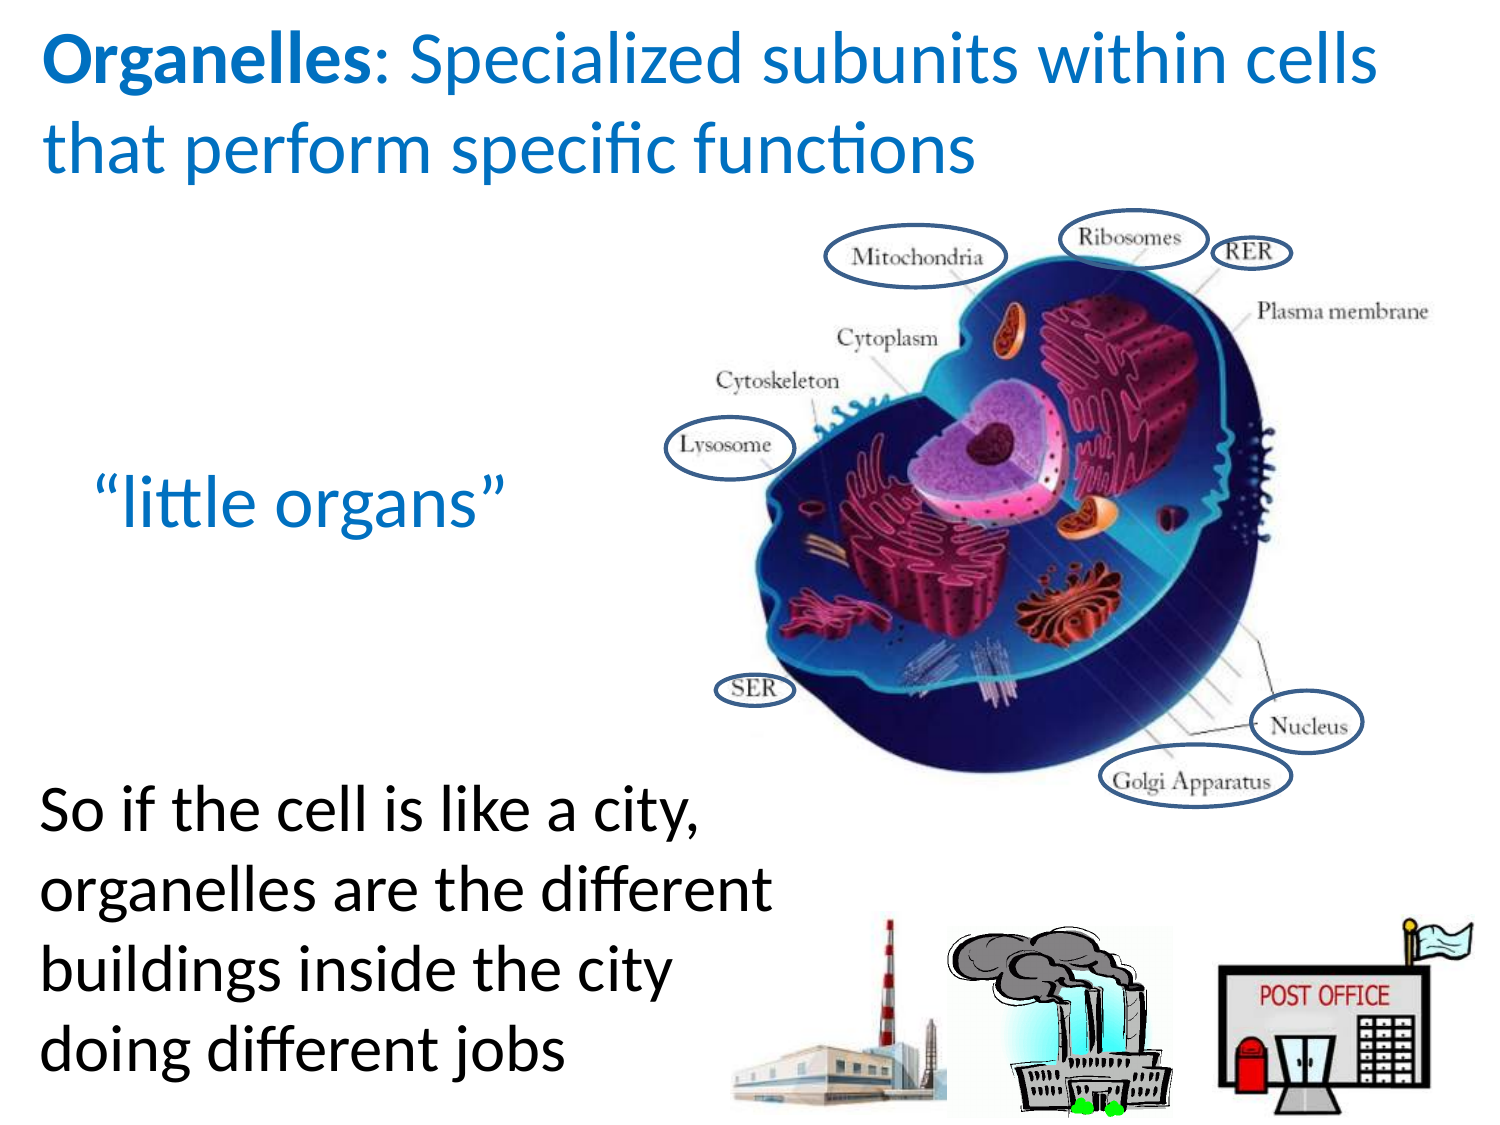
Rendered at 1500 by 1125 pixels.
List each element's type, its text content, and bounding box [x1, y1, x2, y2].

list Organelles: Specialized subunits within cells that perform specific functions [26, 1, 1500, 227]
picture [668, 219, 1436, 808]
text_box [1078, 208, 1190, 218]
text_box “little organs” [75, 444, 569, 582]
text_box So if the cell is like a city, organelles are the different buildings inside the city doing different jobs [24, 757, 916, 1093]
picture [1212, 914, 1476, 1119]
picture [729, 911, 1173, 1119]
